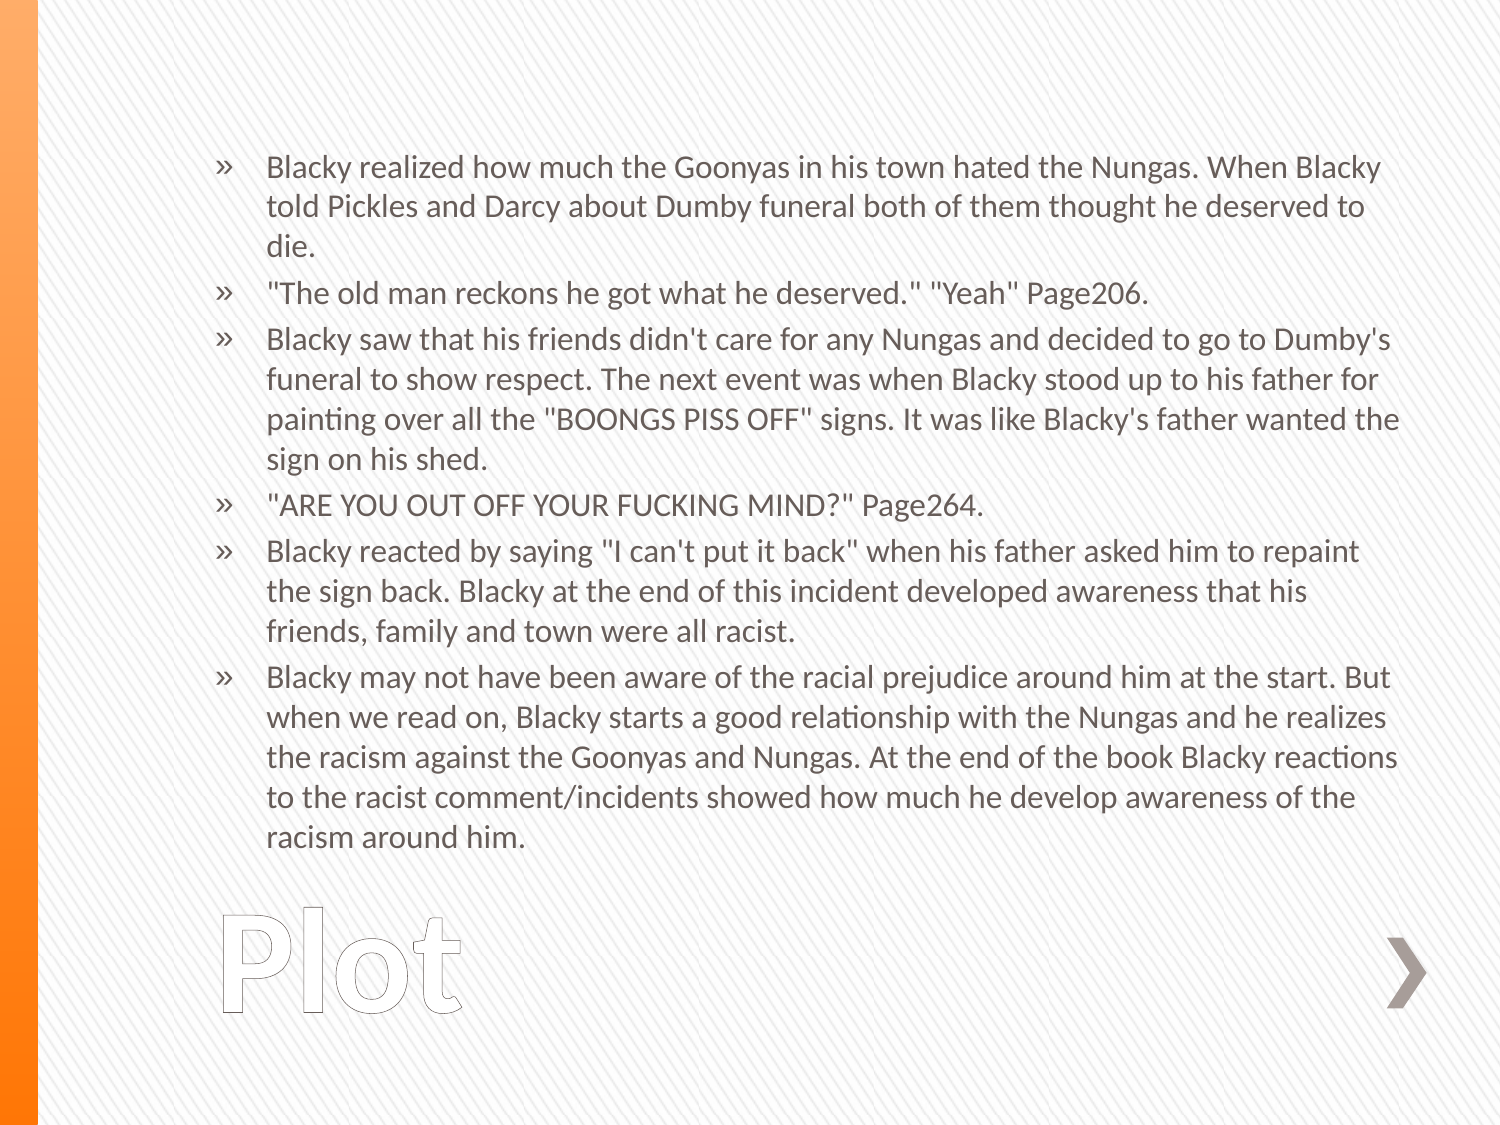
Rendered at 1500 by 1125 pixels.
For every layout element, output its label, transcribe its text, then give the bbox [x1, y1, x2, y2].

list Blacky realized how much the Goonyas in his town hated the Nungas. When Blacky told Pickles and Darcy about Dumby funeral both of them thought he deserved to die. "The old man reckons he got what he deserved." "Yeah" Page206. Blacky saw that his friends didn't care for any Nungas and decided to go to Dumby's funeral to show respect. The next event was when Blacky stood up to his father for painting over all the "BOONGS PISS OFF" signs. It was like Blacky's father wanted the sign on his shed. "ARE YOU OUT OFF YOUR FUCKING MIND?" Page264. Blacky reacted by saying "I can't put it back" when his father asked him to repaint the sign back. Blacky at the end of this incident developed awareness that his friends, family and town were all racist. Blacky may not have been aware of the racial prejudice around him at the start. But when we read on, Blacky starts a good relationship with the Nungas and he realizes the racism against the Goonyas and Nungas. At the end of the book Blacky reactions to the racist comment/incidents showed how much he develop awareness of the racism around him. [200, 137, 1425, 863]
title Plot [200, 863, 1388, 1050]
